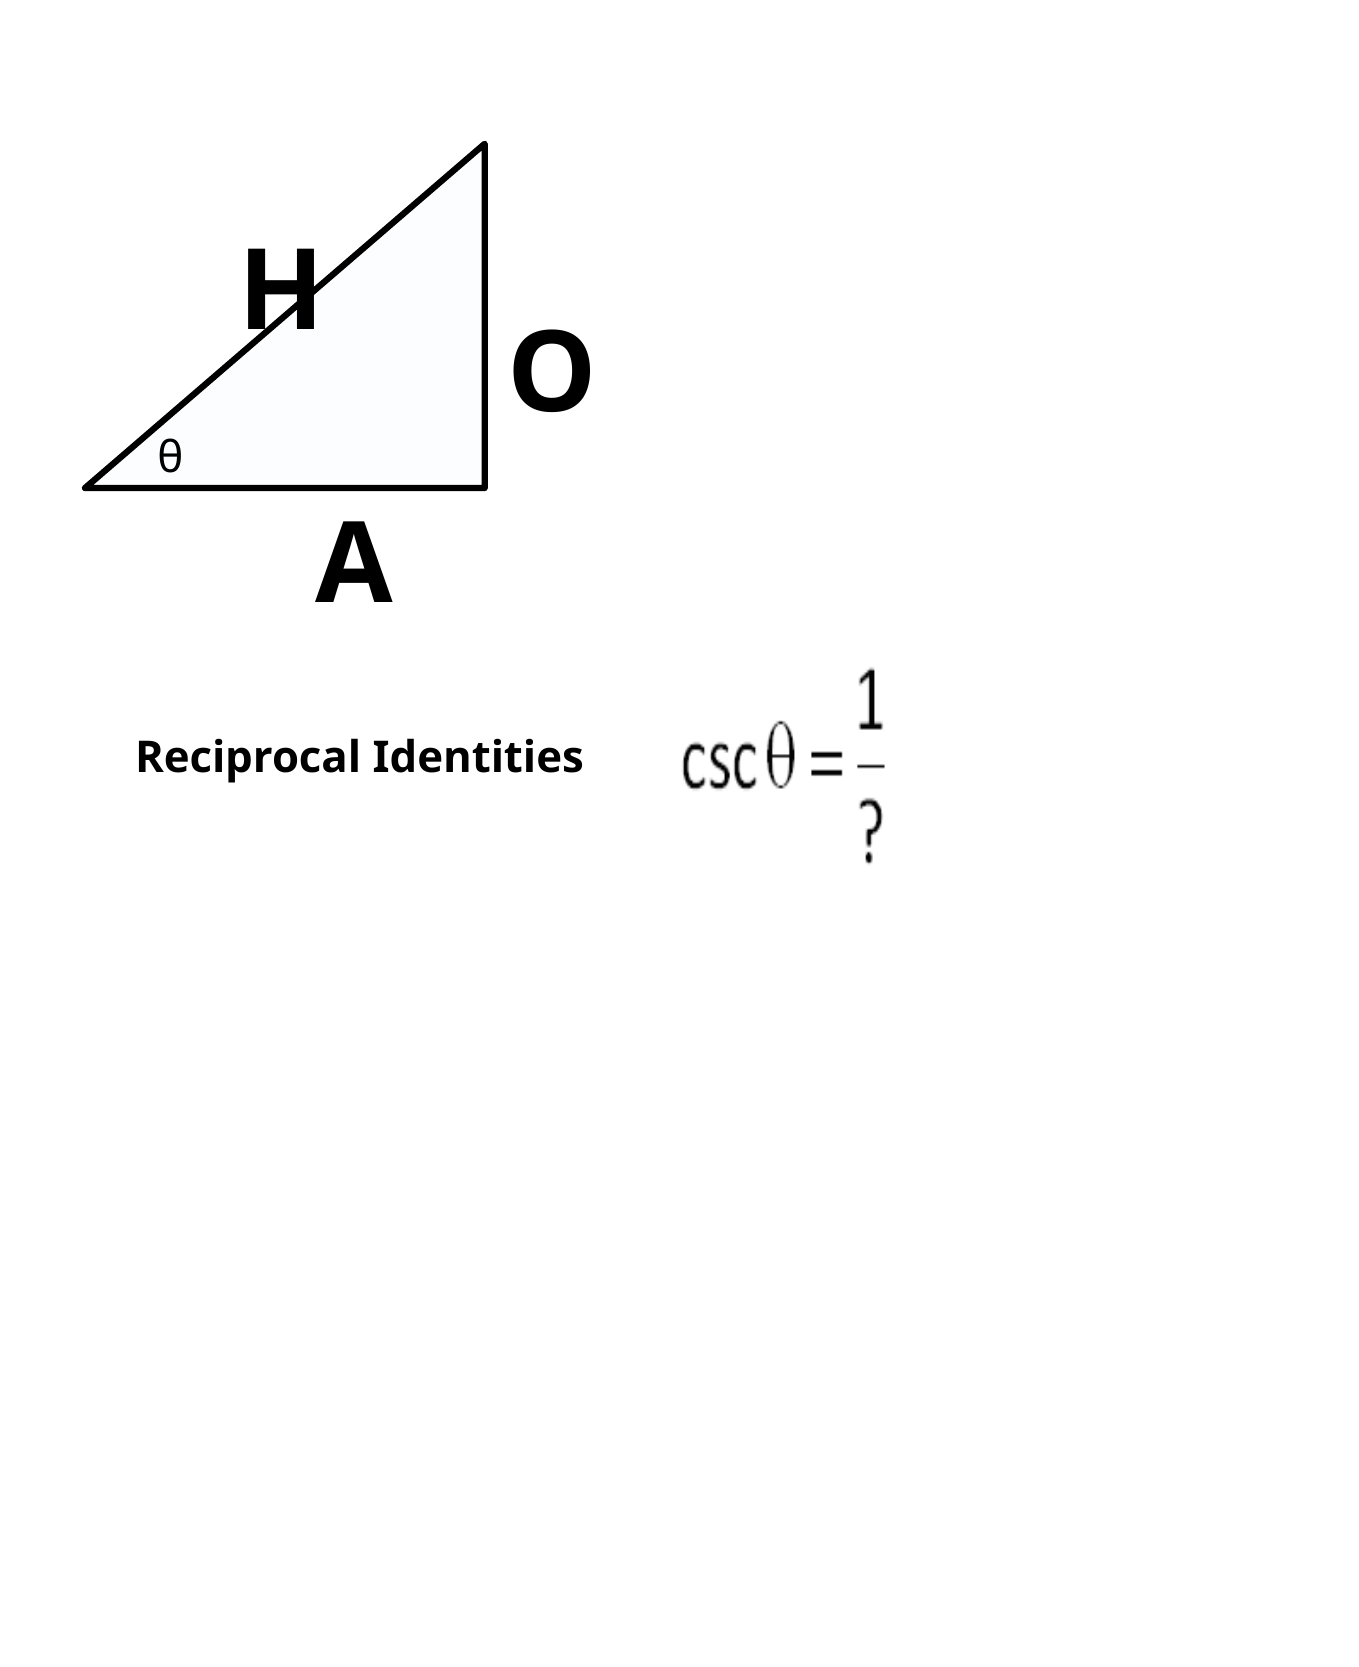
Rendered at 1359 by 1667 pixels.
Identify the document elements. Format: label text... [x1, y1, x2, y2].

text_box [84, 143, 609, 635]
picture [678, 652, 890, 871]
text_box Reciprocal Identities [120, 721, 637, 789]
